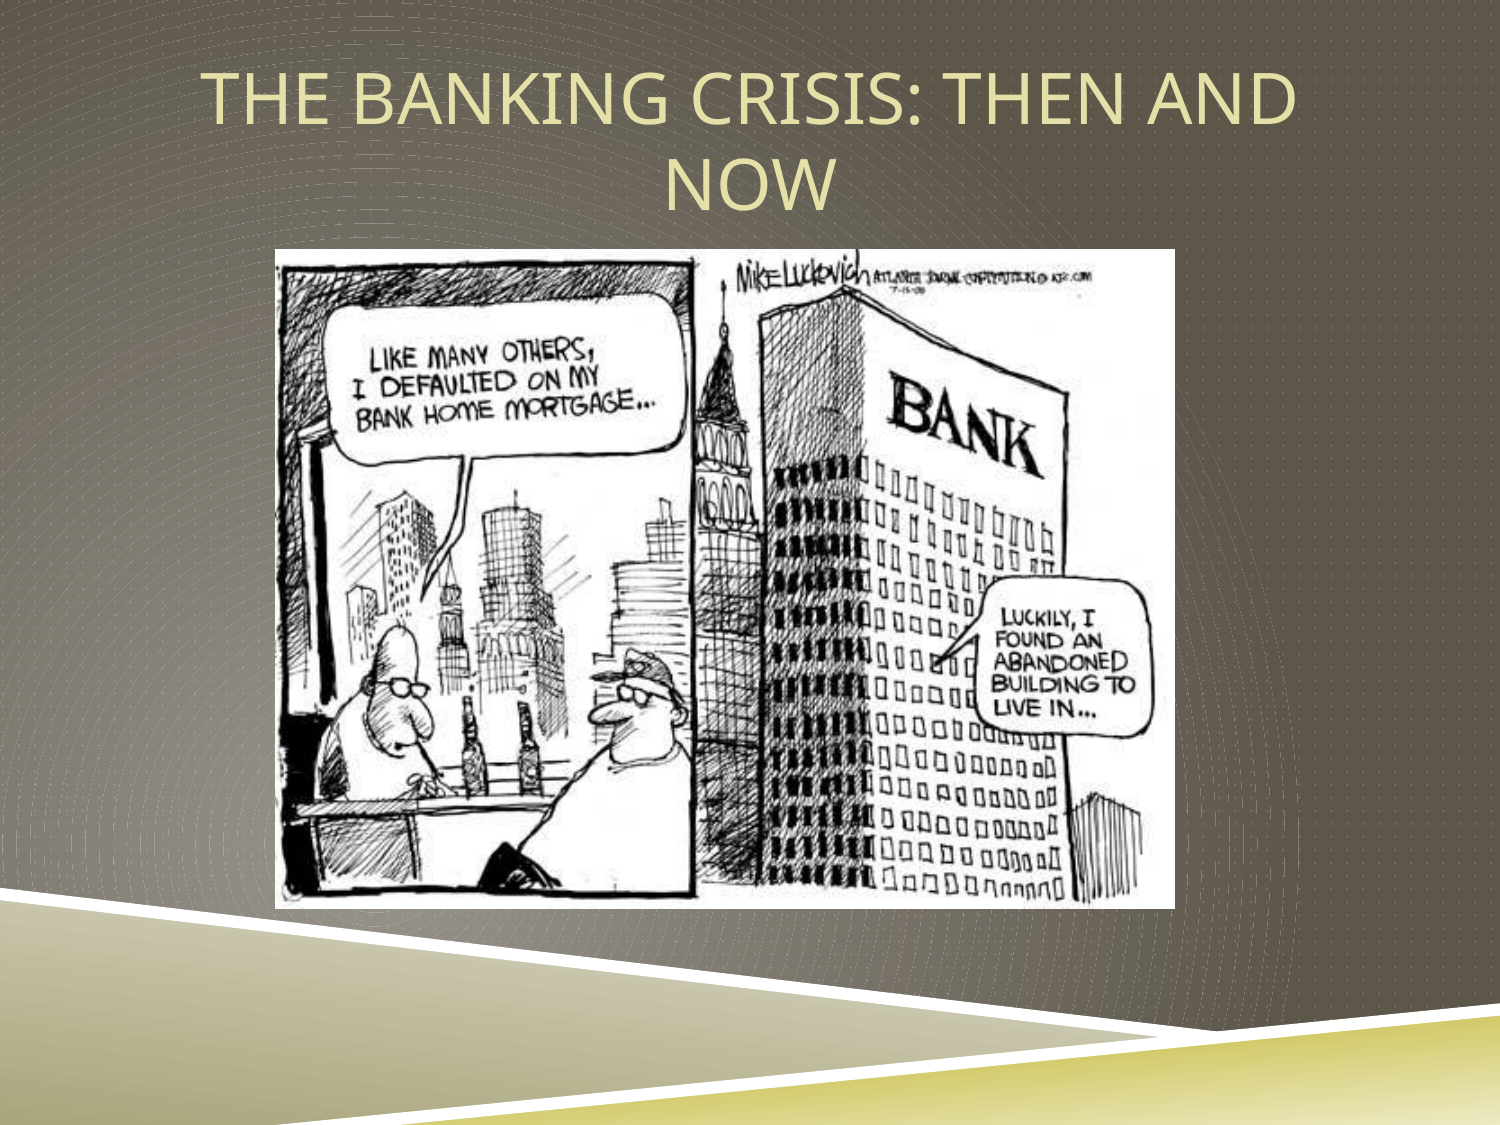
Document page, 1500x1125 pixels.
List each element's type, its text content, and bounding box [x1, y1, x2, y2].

title The banking crisis: Then and now [112, 45, 1388, 233]
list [274, 249, 1176, 909]
